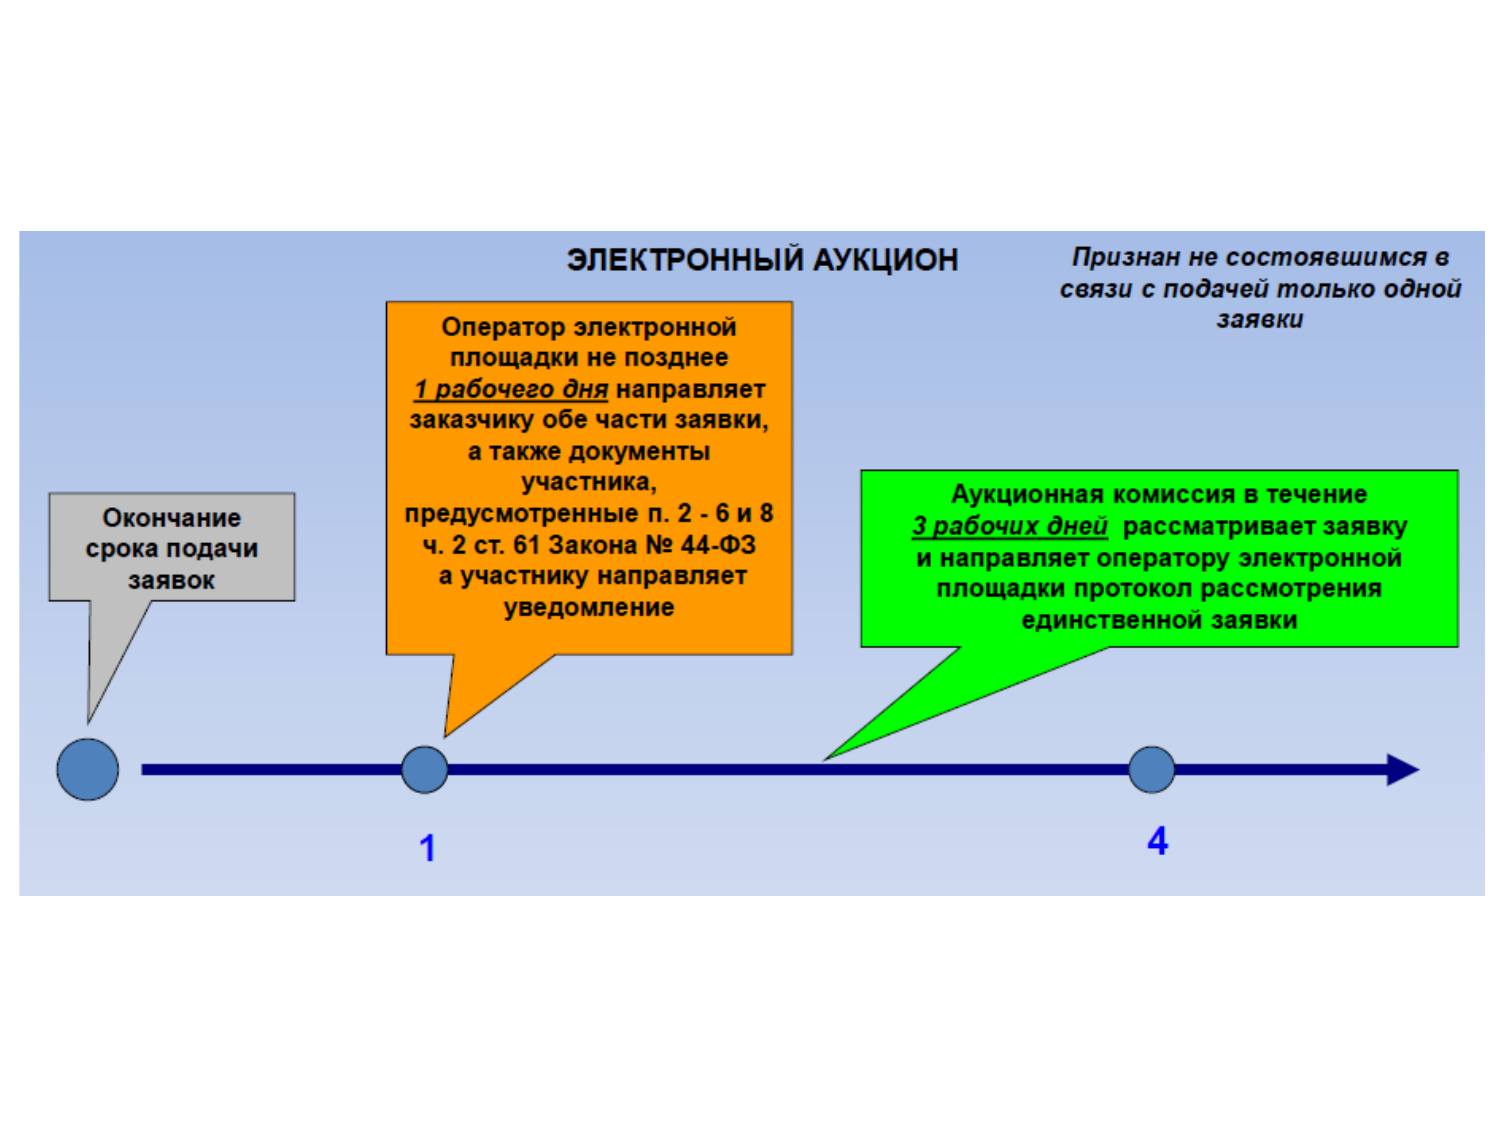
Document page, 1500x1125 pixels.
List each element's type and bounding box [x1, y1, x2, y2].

picture [19, 230, 1486, 897]
